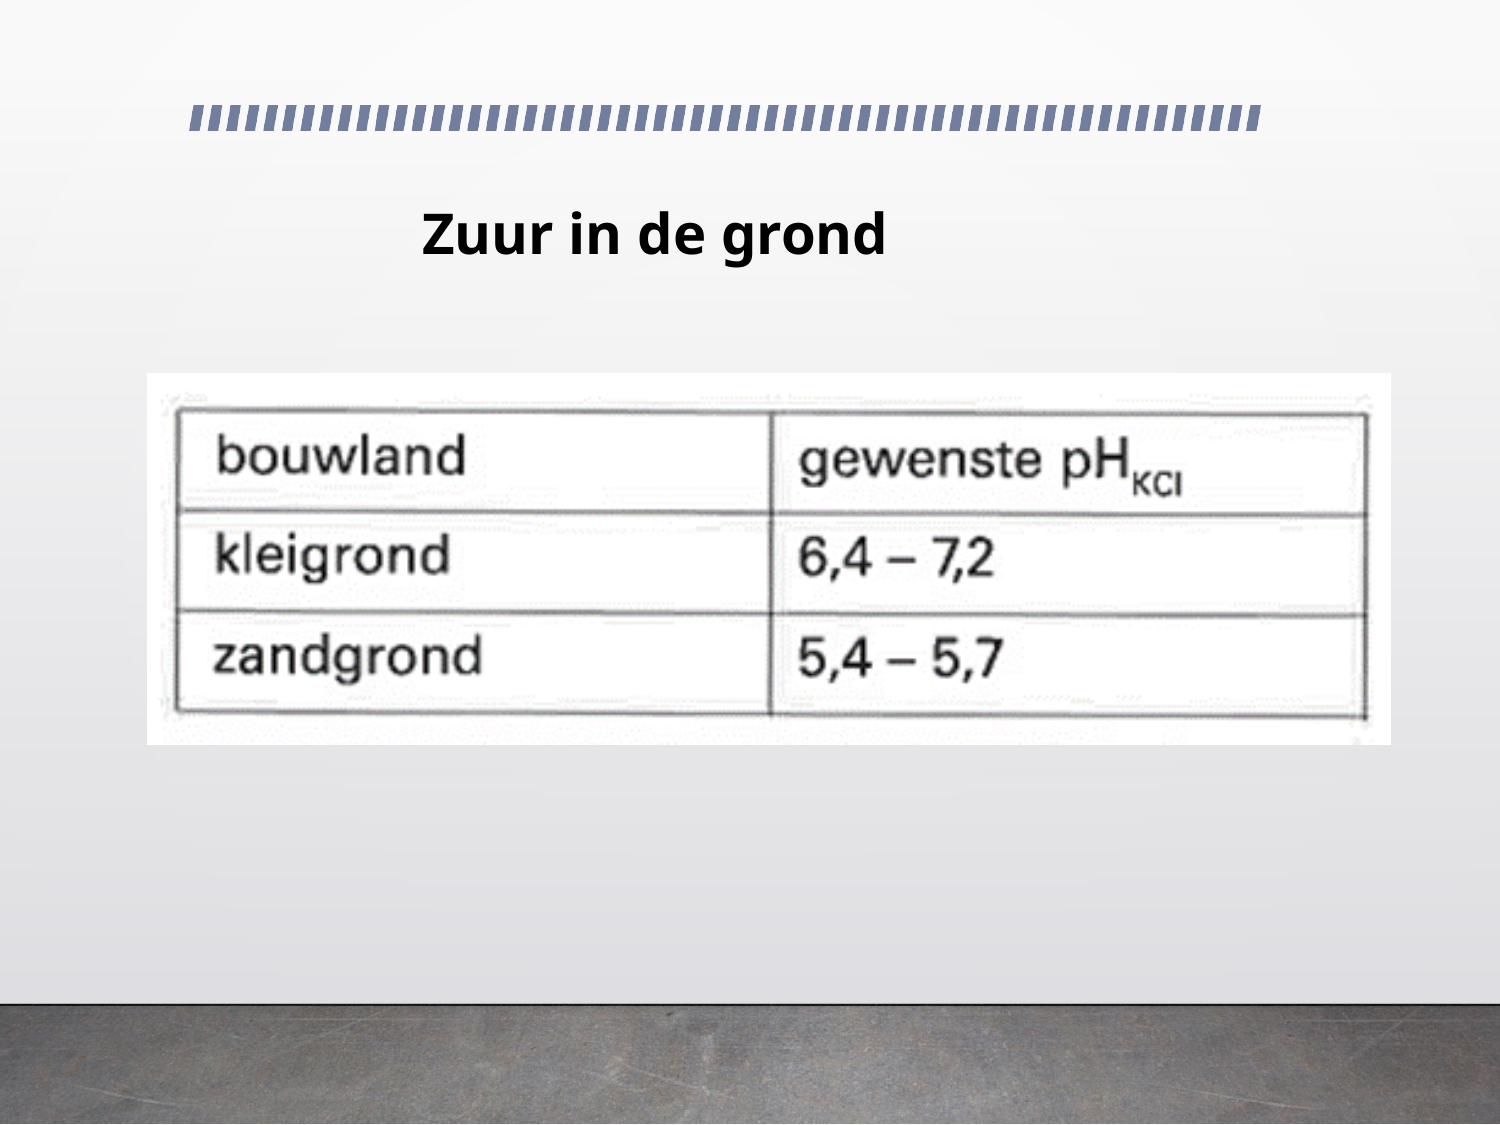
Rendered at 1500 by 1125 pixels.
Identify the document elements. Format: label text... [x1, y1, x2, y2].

title Zuur in de grond [112, 125, 1199, 268]
picture [0, 1004, 1500, 1124]
picture [147, 373, 1392, 746]
